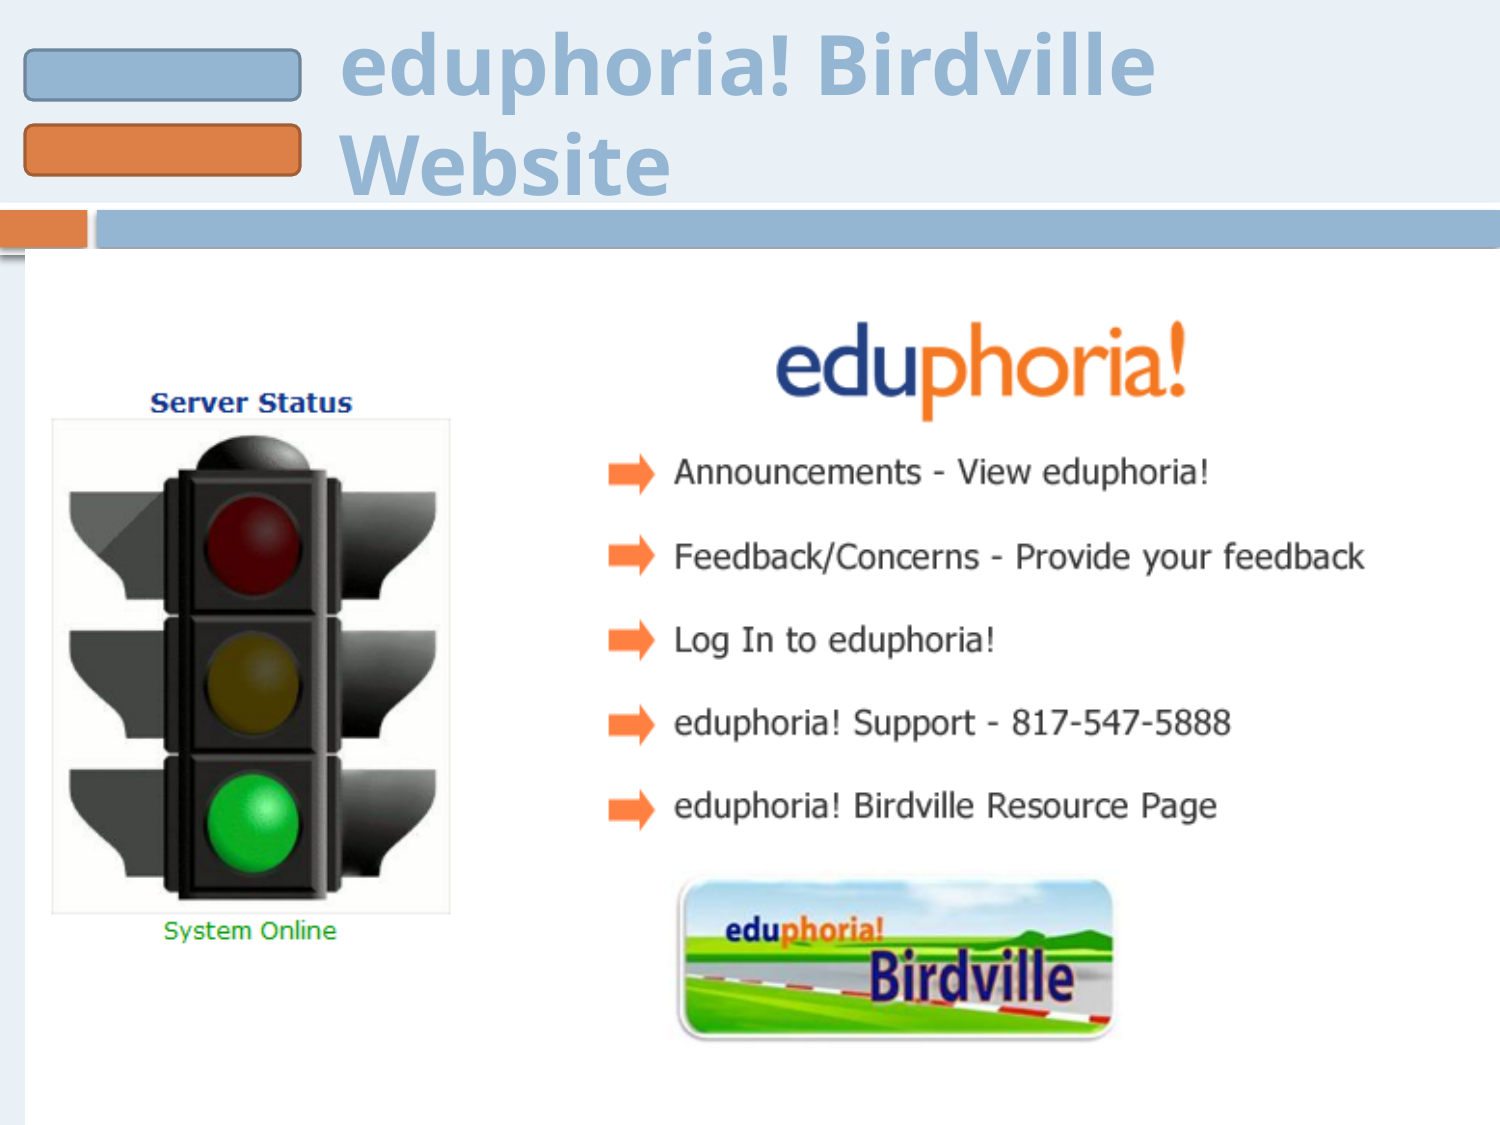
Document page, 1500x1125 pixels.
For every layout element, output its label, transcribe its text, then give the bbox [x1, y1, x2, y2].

picture [25, 249, 1500, 1125]
text_box [23, 48, 302, 102]
text_box eduphoria! Birdville Website [324, 12, 1500, 213]
text_box [23, 123, 302, 177]
